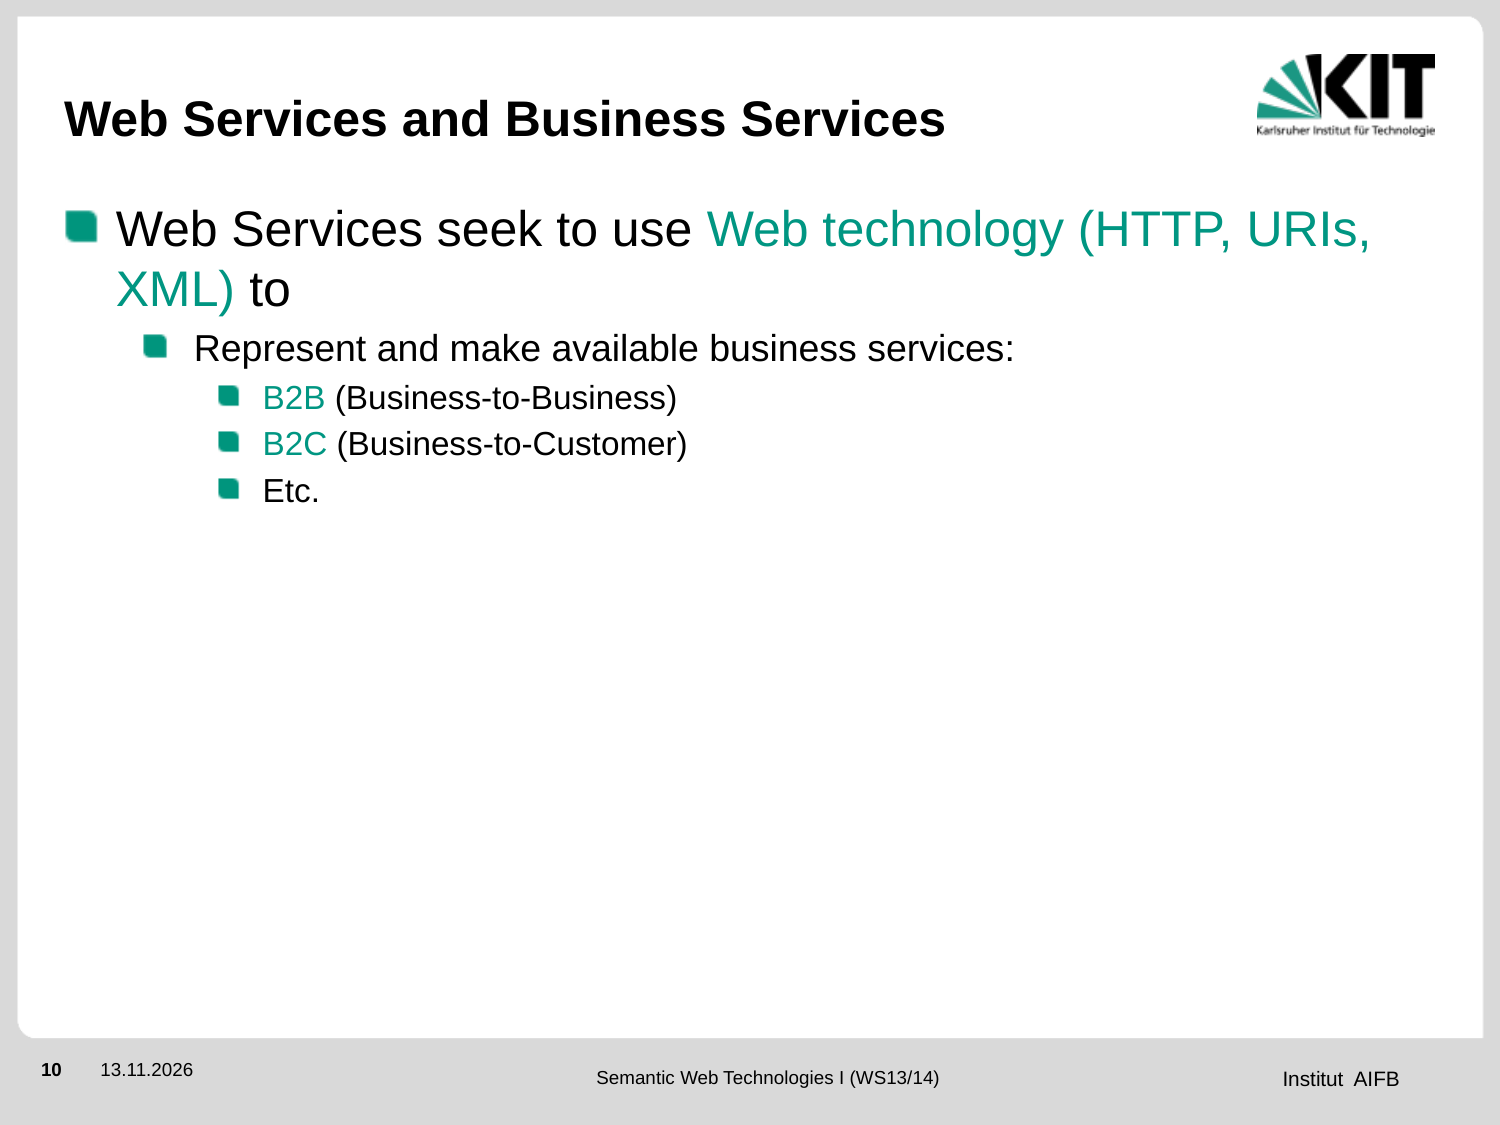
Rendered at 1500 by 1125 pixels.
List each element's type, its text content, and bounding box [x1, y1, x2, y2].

list Web Services seek to use Web technology (HTTP, URIs, XML) to Represent and make available business services: B2B (Business-to-Business) B2C (Business-to-Customer) Etc. [64, 196, 1436, 1000]
title Web Services and Business Services [64, 54, 1198, 147]
picture [0, 0, 1500, 1125]
